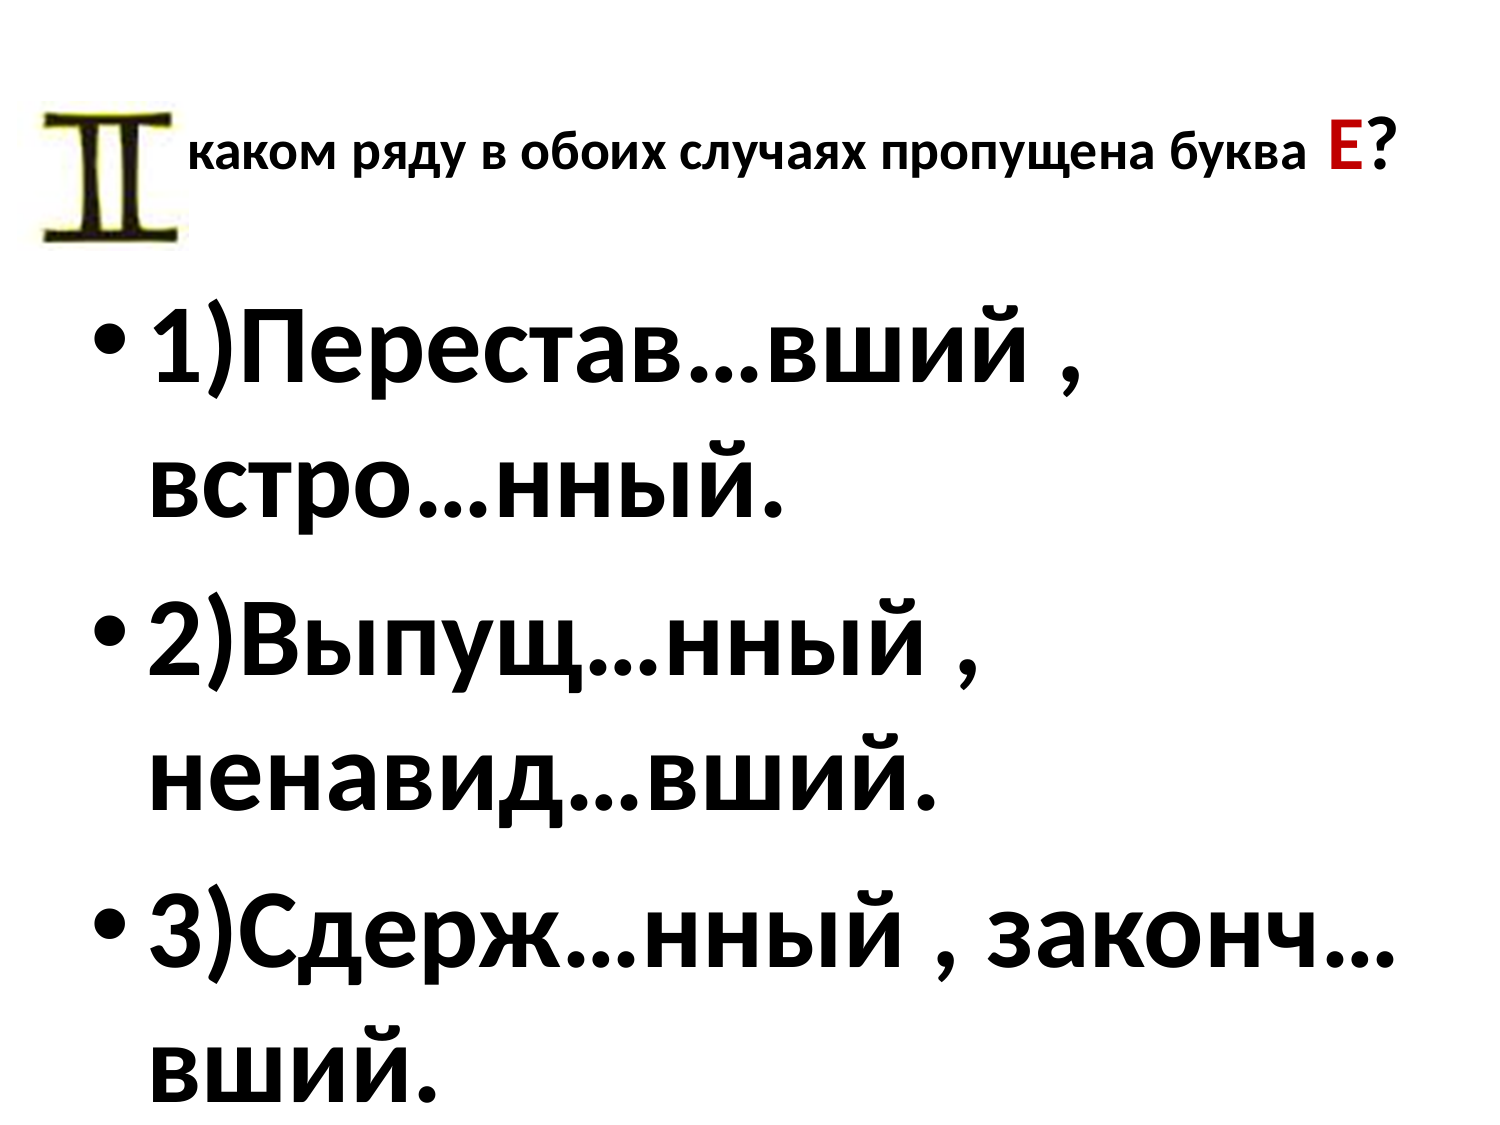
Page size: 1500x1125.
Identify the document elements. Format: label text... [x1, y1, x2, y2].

list 1)Перестав…вший , встро…нный. 2)Выпущ…нный , ненавид…вший. 3)Сдерж…нный , законч…вший. [75, 262, 1425, 1005]
picture [17, 101, 189, 251]
title 1.В каком ряду в обоих случаях пропущена буква Е? [75, 45, 1425, 233]
